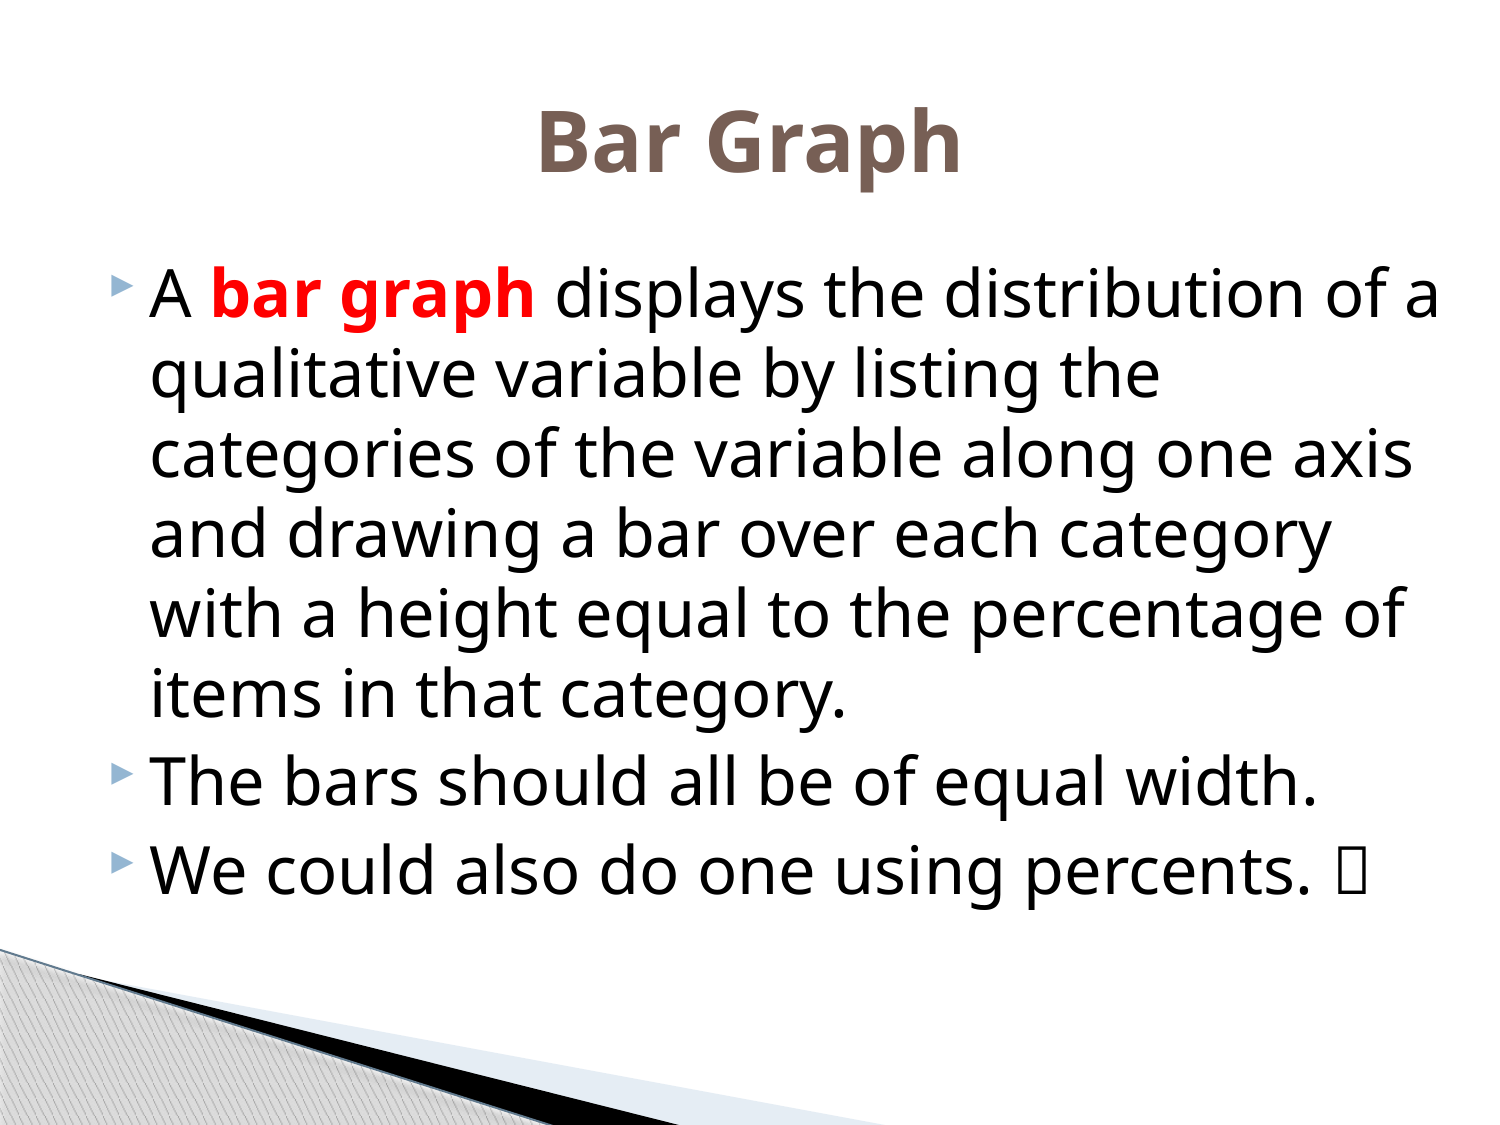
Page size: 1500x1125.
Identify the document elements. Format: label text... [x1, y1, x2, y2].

title Bar Graph [75, 45, 1425, 233]
list A bar graph displays the distribution of a qualitative variable by listing the categories of the variable along one axis and drawing a bar over each category with a height equal to the percentage of items in that category. The bars should all be of equal width. We could also do one using percents.  [75, 243, 1475, 988]
